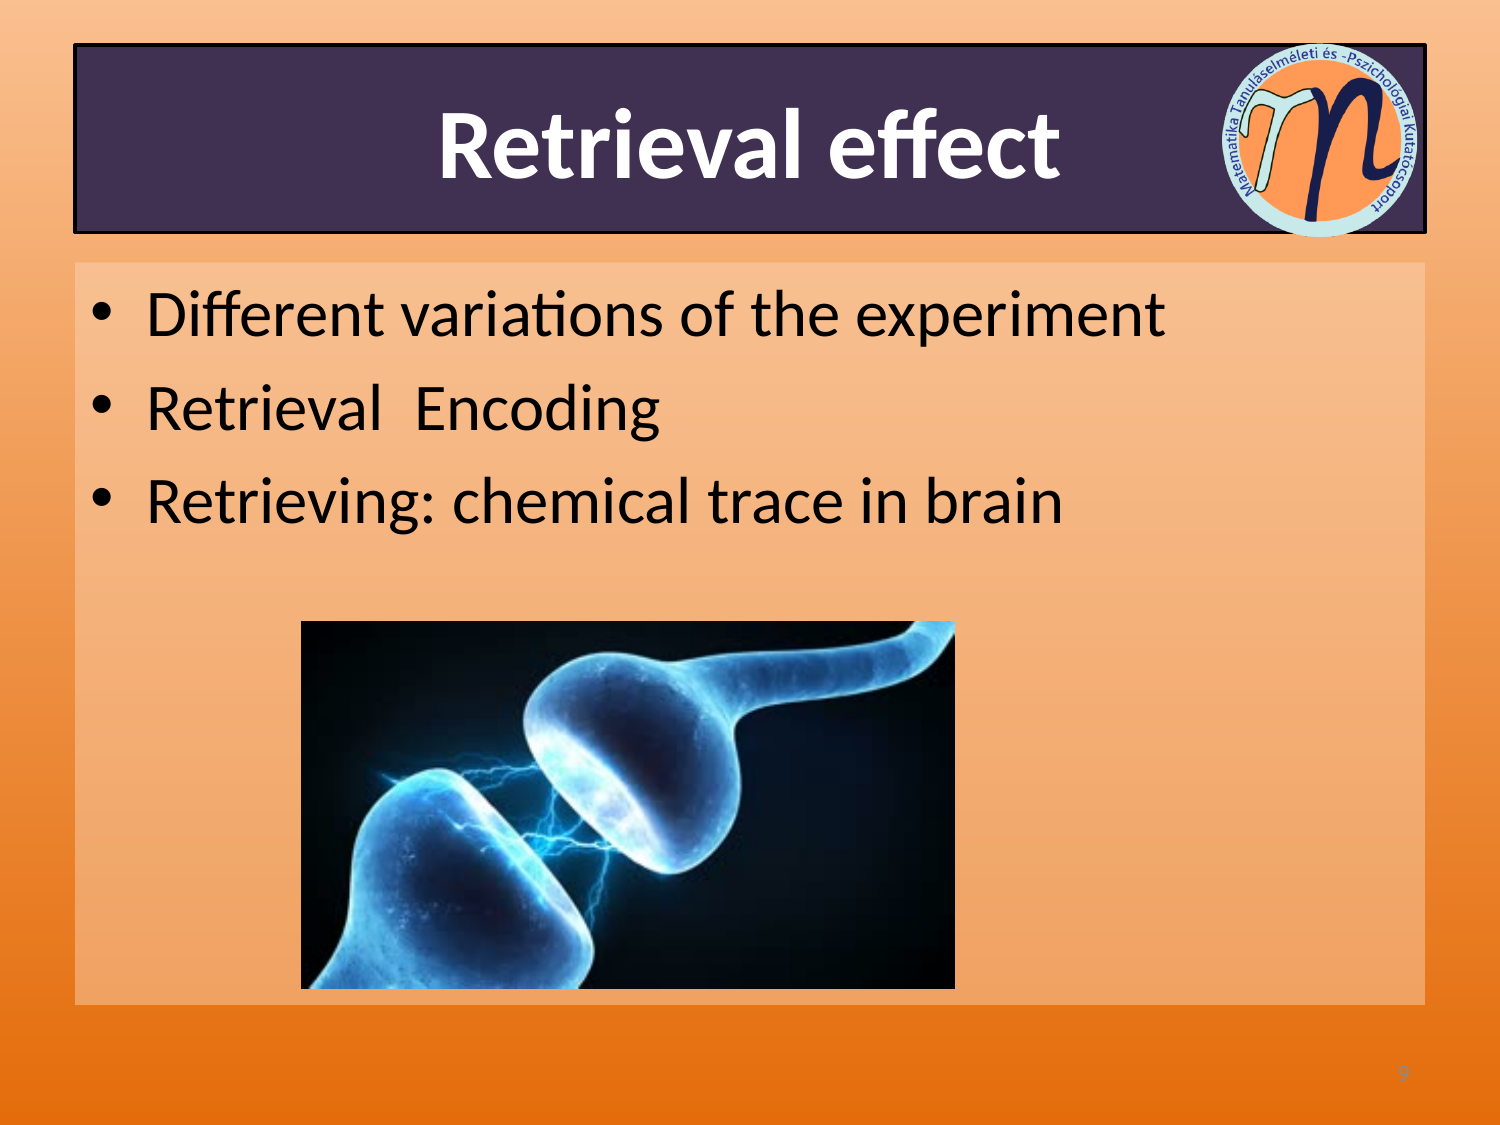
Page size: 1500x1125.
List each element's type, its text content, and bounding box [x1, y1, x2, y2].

slide_number 9 [1074, 1042, 1425, 1103]
title Retrieval effect [73, 43, 1218, 234]
picture [300, 621, 955, 990]
picture [1222, 40, 1422, 238]
